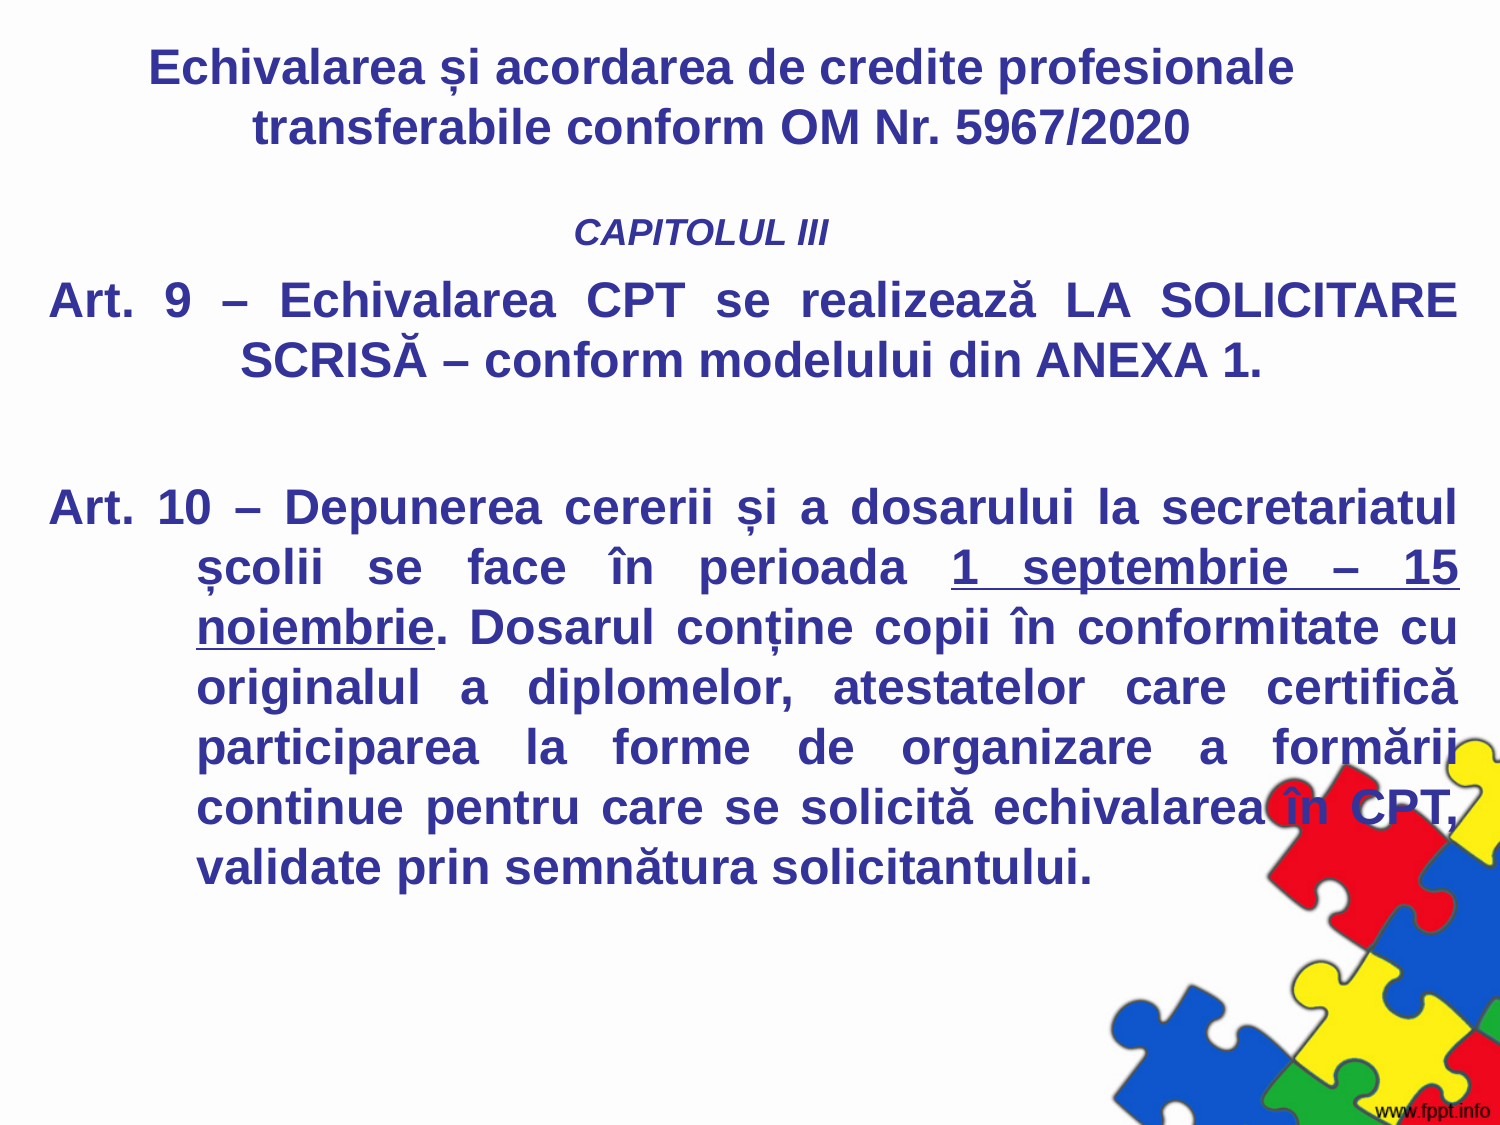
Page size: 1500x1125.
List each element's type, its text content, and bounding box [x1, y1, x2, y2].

text_box CAPITOLUL III [558, 200, 844, 260]
text_box Art. 9 – Echivalarea CPT se realizează LA SOLICITARE SCRISĂ – conform modelului din ANEXA 1. Art. 10 – Depunerea cererii și a dosarului la secretariatul școlii se face în perioada 1 septembrie – 15 noiembrie. Dosarul conține copii în conformitate cu originalul a diplomelor, atestatelor care certifică participarea la forme de organizare a formării continue pentru care se solicită echivalarea în CPT, validate prin semnătura solicitantului. [34, 260, 1475, 903]
title Echivalarea și acordarea de credite profesionale transferabile conform OM Nr. 5967/2020 [47, 24, 1398, 165]
picture [0, 0, 1500, 1125]
